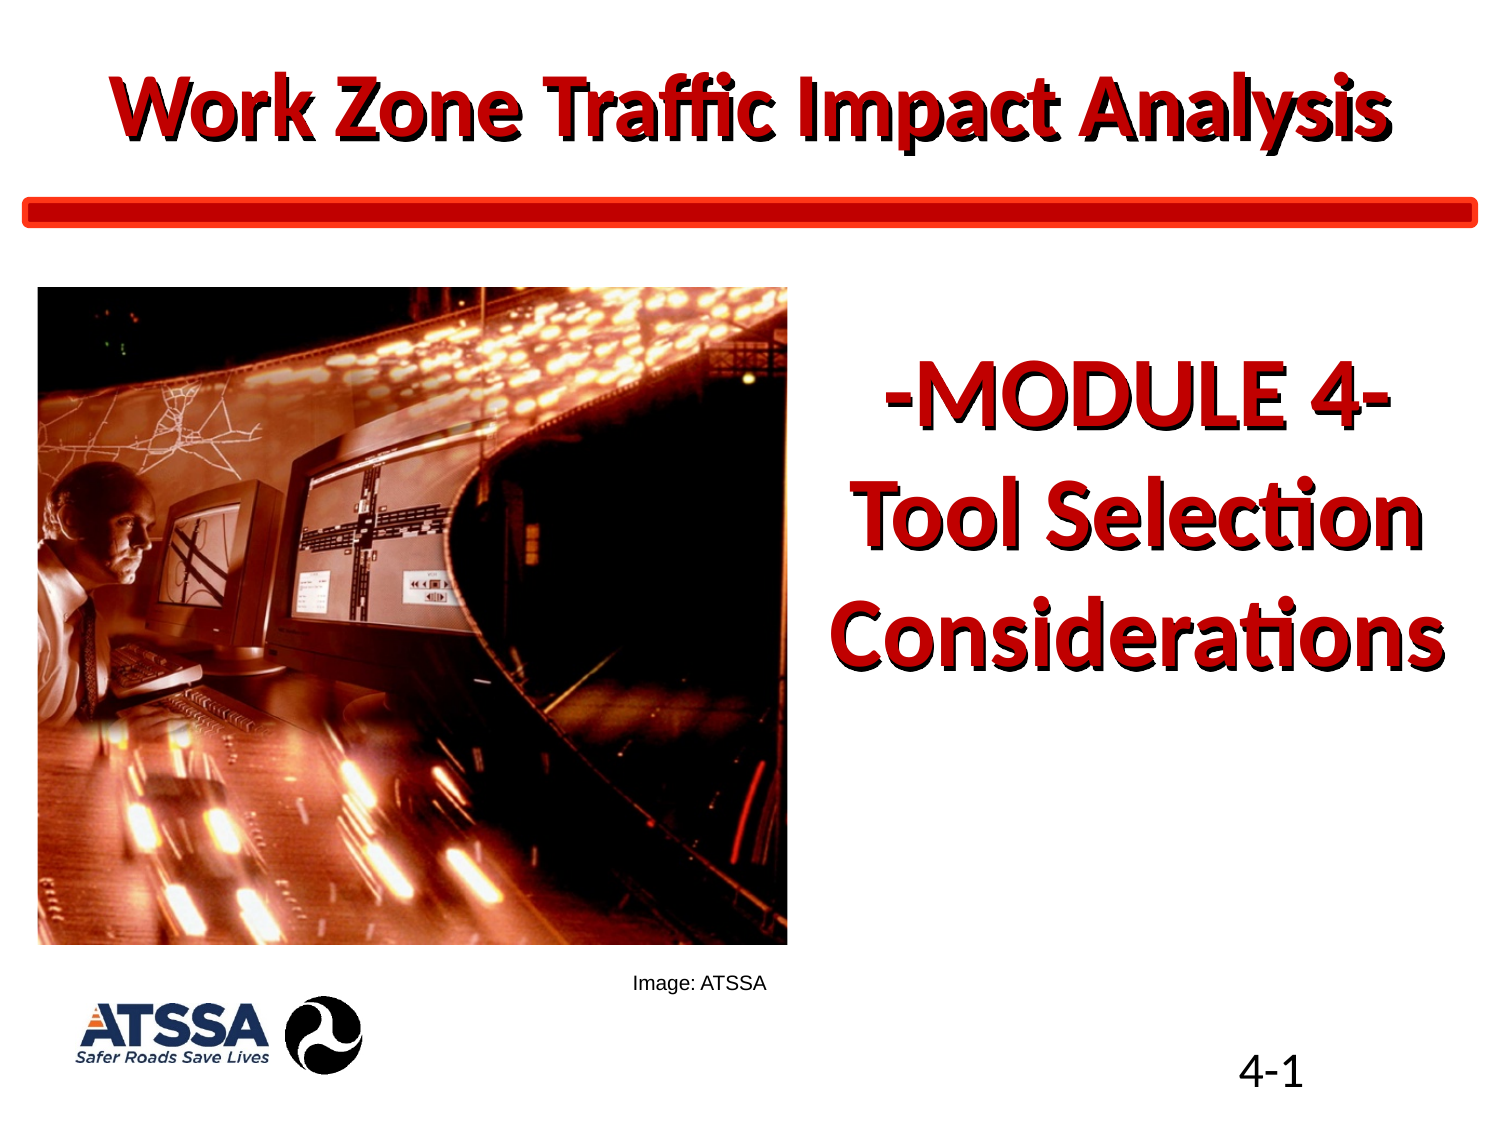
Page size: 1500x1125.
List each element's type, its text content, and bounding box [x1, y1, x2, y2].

picture [276, 989, 370, 1077]
picture [37, 287, 788, 945]
title -MODULE 4- Tool Selection Considerations [791, 324, 1488, 688]
text_box Image: ATSSA [617, 961, 788, 1002]
text_box Work Zone Traffic Impact Analysis [0, 0, 1500, 200]
picture [75, 1003, 269, 1063]
